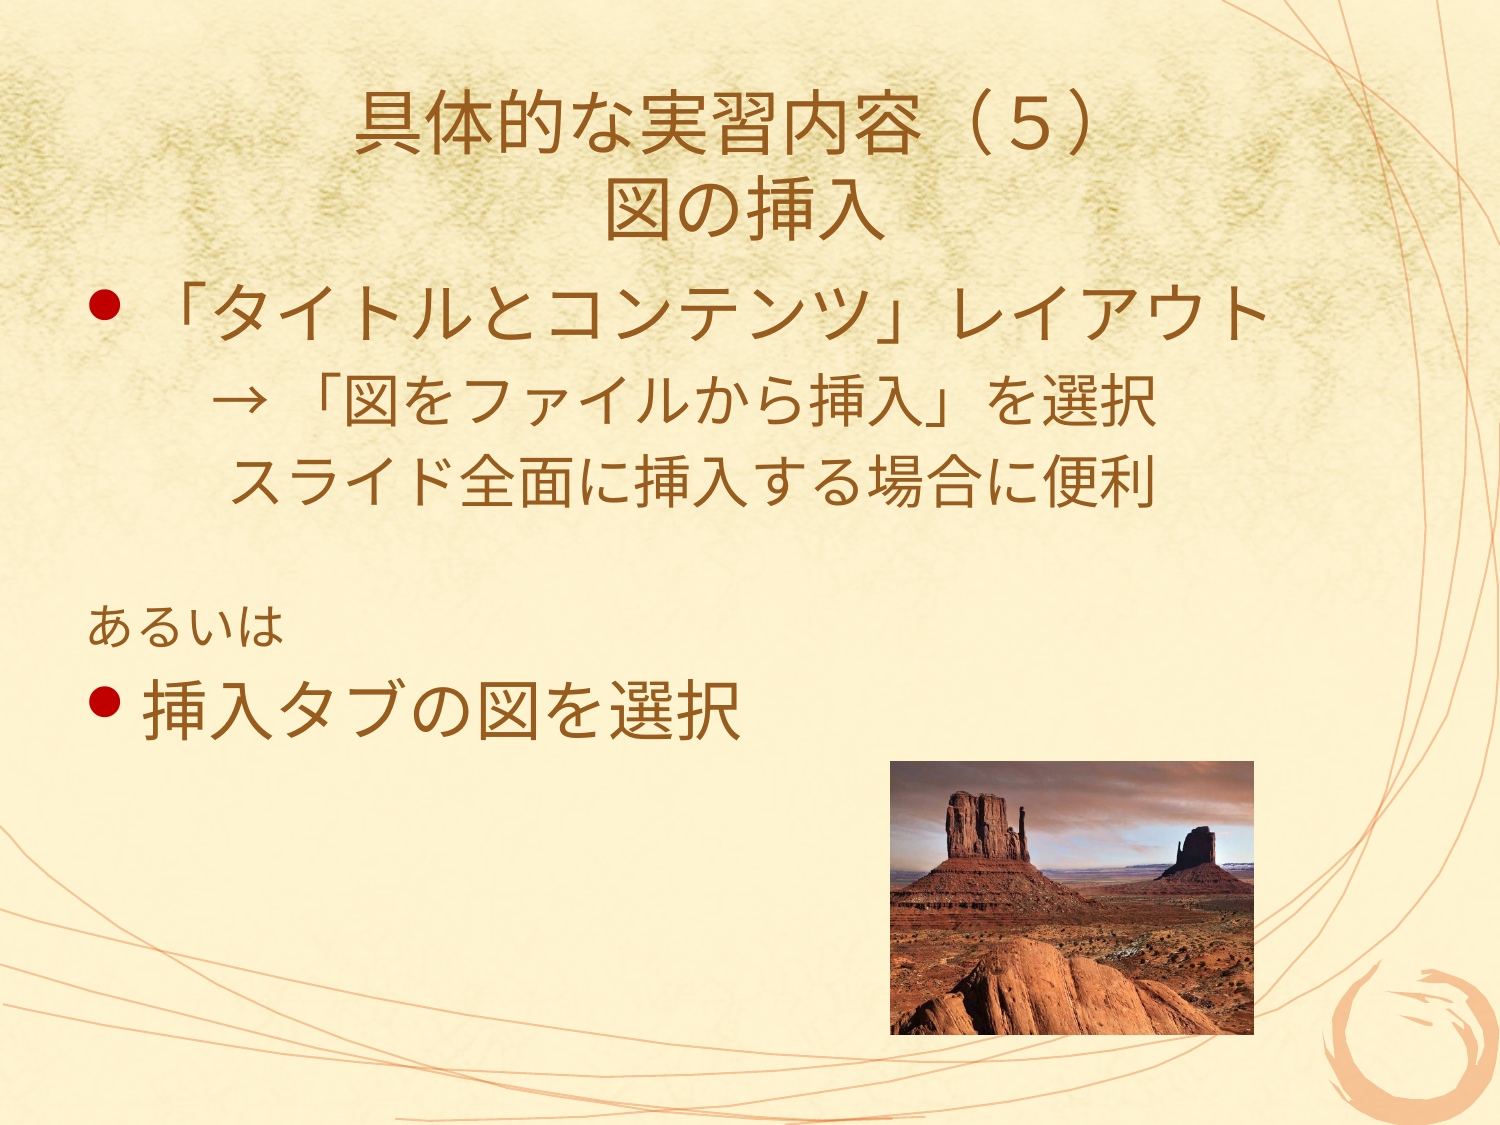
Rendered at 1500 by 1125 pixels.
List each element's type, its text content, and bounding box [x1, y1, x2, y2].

picture [889, 761, 1255, 1035]
list 「タイトルとコンテンツ」レイアウト →「図をファイルから挿入」を選択 スライド全面に挿入する場合に便利 あるいは 挿入タブの図を選択 [70, 264, 1421, 1034]
title 具体的な実習内容（５） 図の挿入 [70, 70, 1421, 258]
